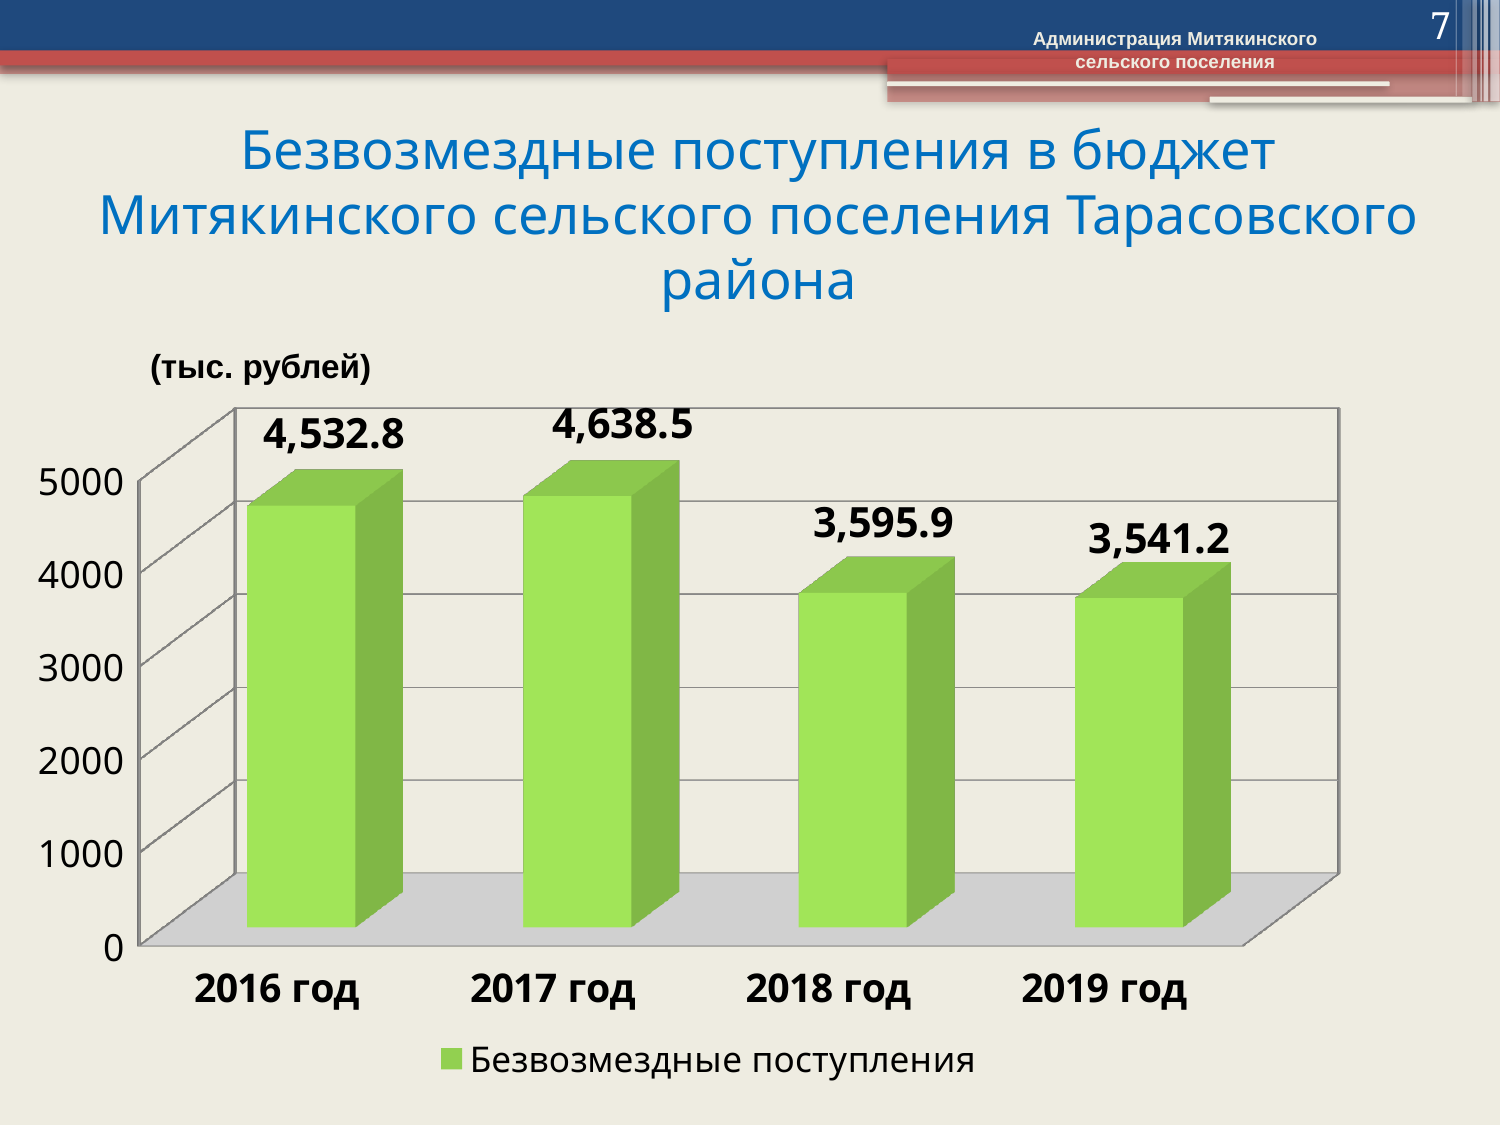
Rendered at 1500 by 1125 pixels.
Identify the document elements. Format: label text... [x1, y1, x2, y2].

text_box (тыс. рублей) [135, 337, 408, 370]
slide_number 7 [1340, 0, 1466, 61]
text_box Администрация Митякинского сельского поселения [941, 19, 1409, 80]
title Безвозмездные поступления в бюджет Митякинского сельского поселения Тарасовского района [17, 125, 1500, 301]
chart [37, 373, 1363, 1099]
